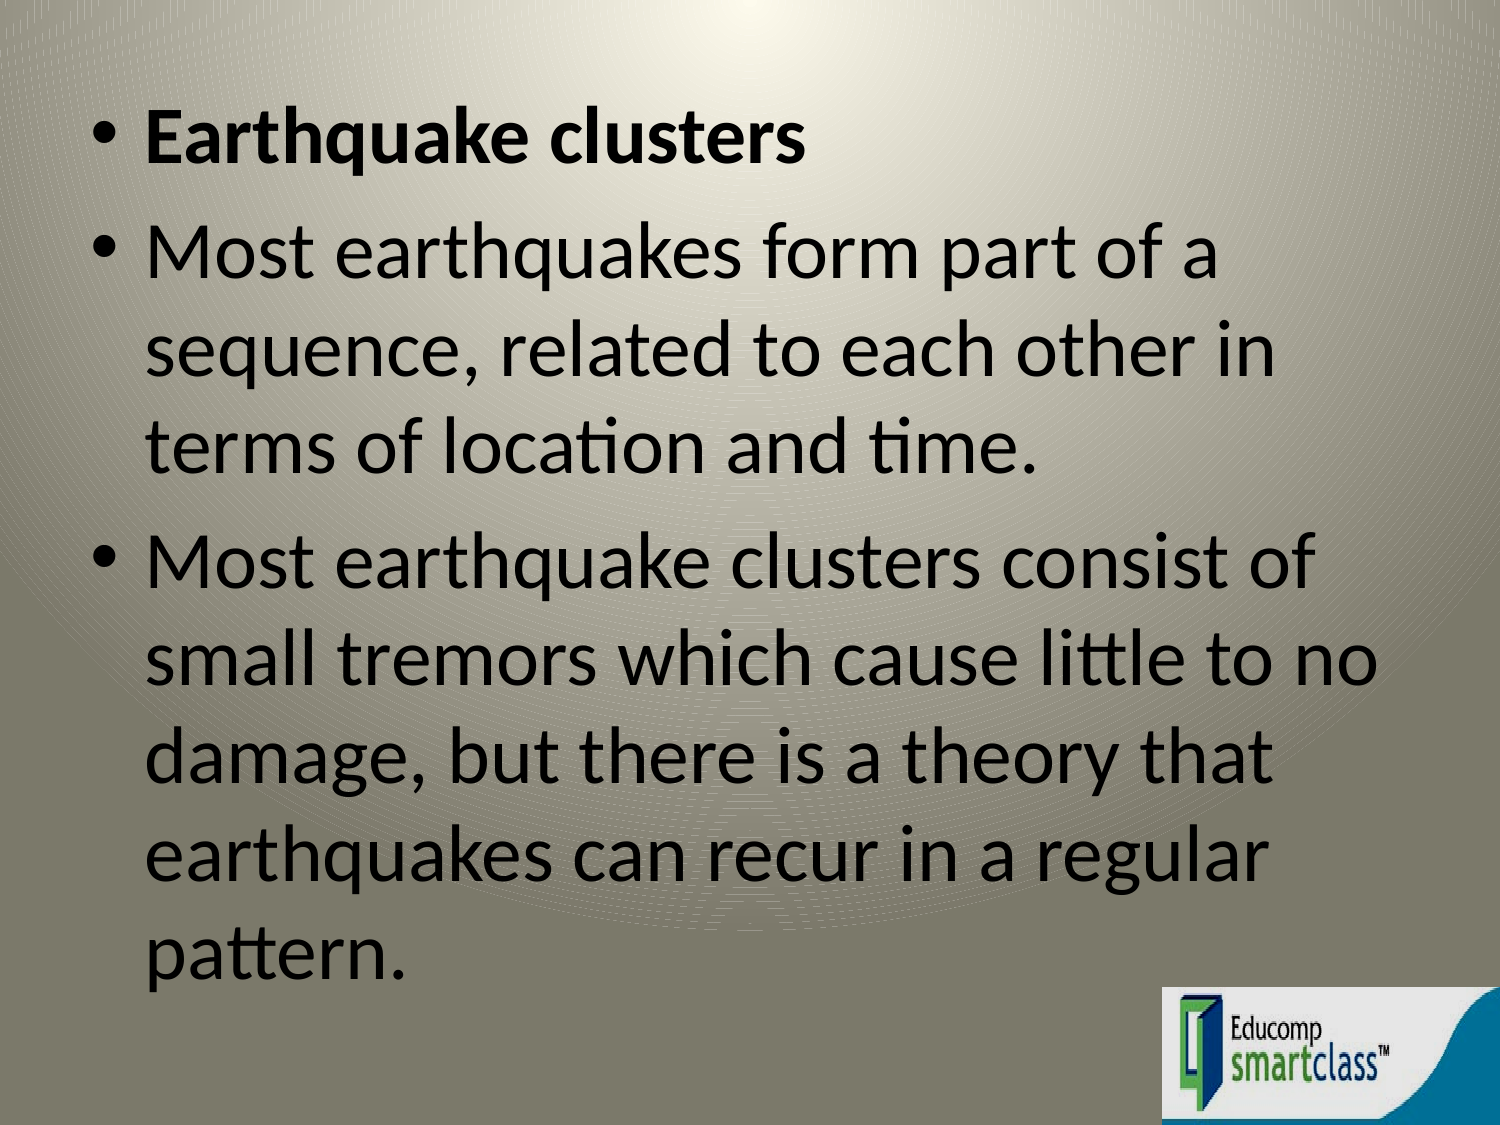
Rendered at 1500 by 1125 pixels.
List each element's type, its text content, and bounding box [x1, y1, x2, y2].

picture [1162, 987, 1497, 1122]
list Earthquake clusters Most earthquakes form part of a sequence, related to each other in terms of location and time. Most earthquake clusters consist of small tremors which cause little to no damage, but there is a theory that earthquakes can recur in a regular pattern. [75, 75, 1425, 1005]
